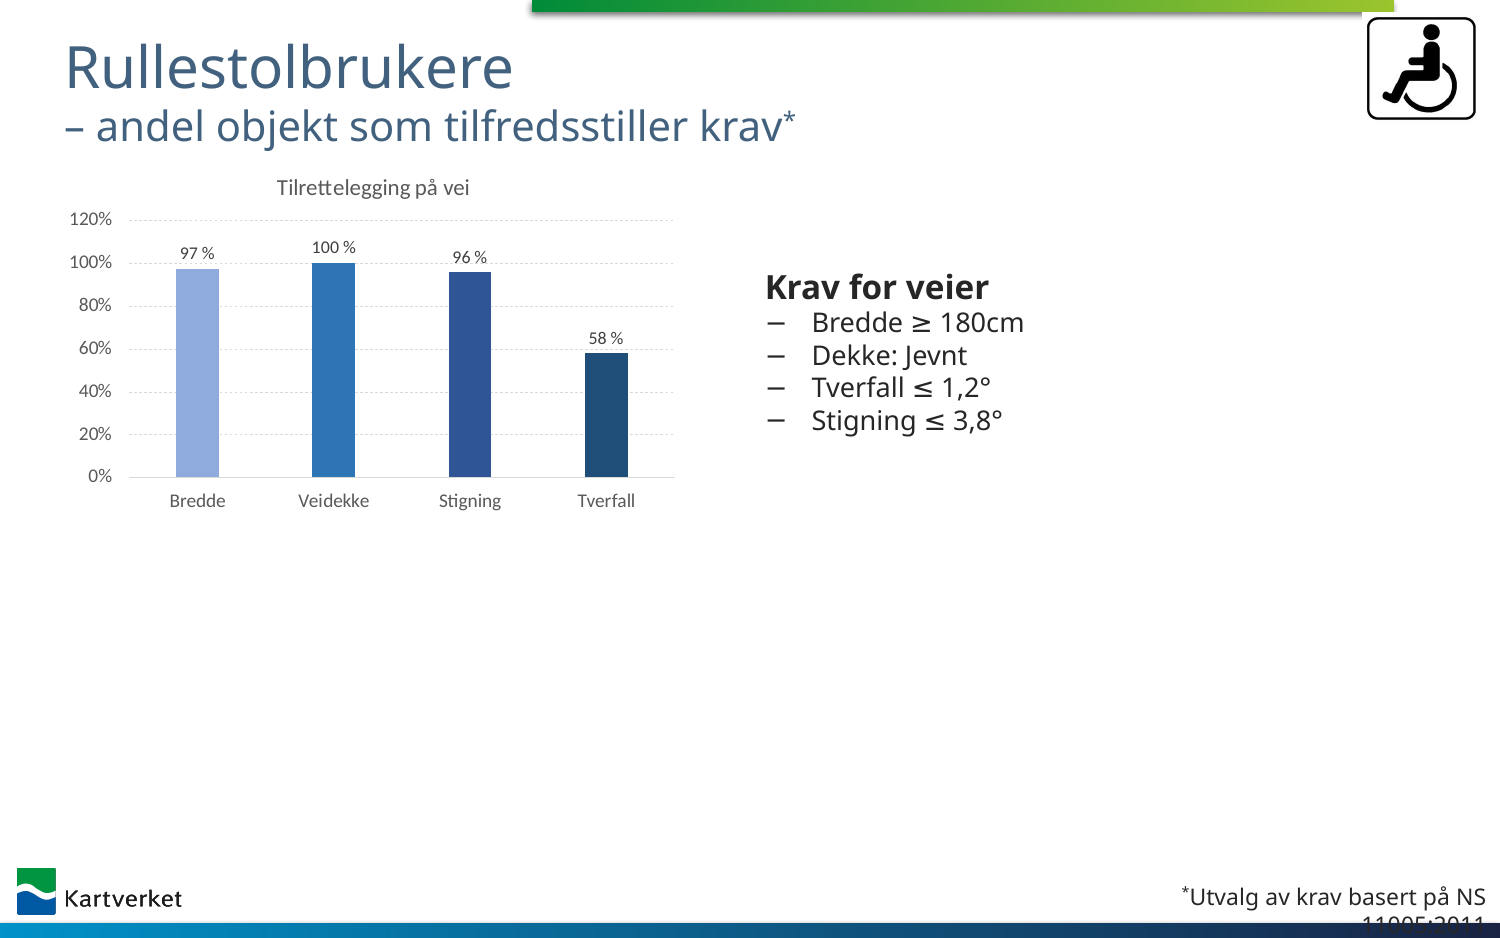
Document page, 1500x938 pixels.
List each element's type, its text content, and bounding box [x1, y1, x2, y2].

picture [1362, 12, 1481, 126]
picture [62, 166, 685, 519]
text_box *Utvalg av krav basert på NS 11005:2011 [1068, 873, 1500, 938]
text_box Krav for veier Bredde ≥ 180cm Dekke: Jevnt Tverfall ≤ 1,2° Stigning ≤ 3,8° [750, 258, 1234, 444]
text_box Rullestolbrukere – andel objekt som tilfredsstiller krav* [49, 25, 1431, 158]
